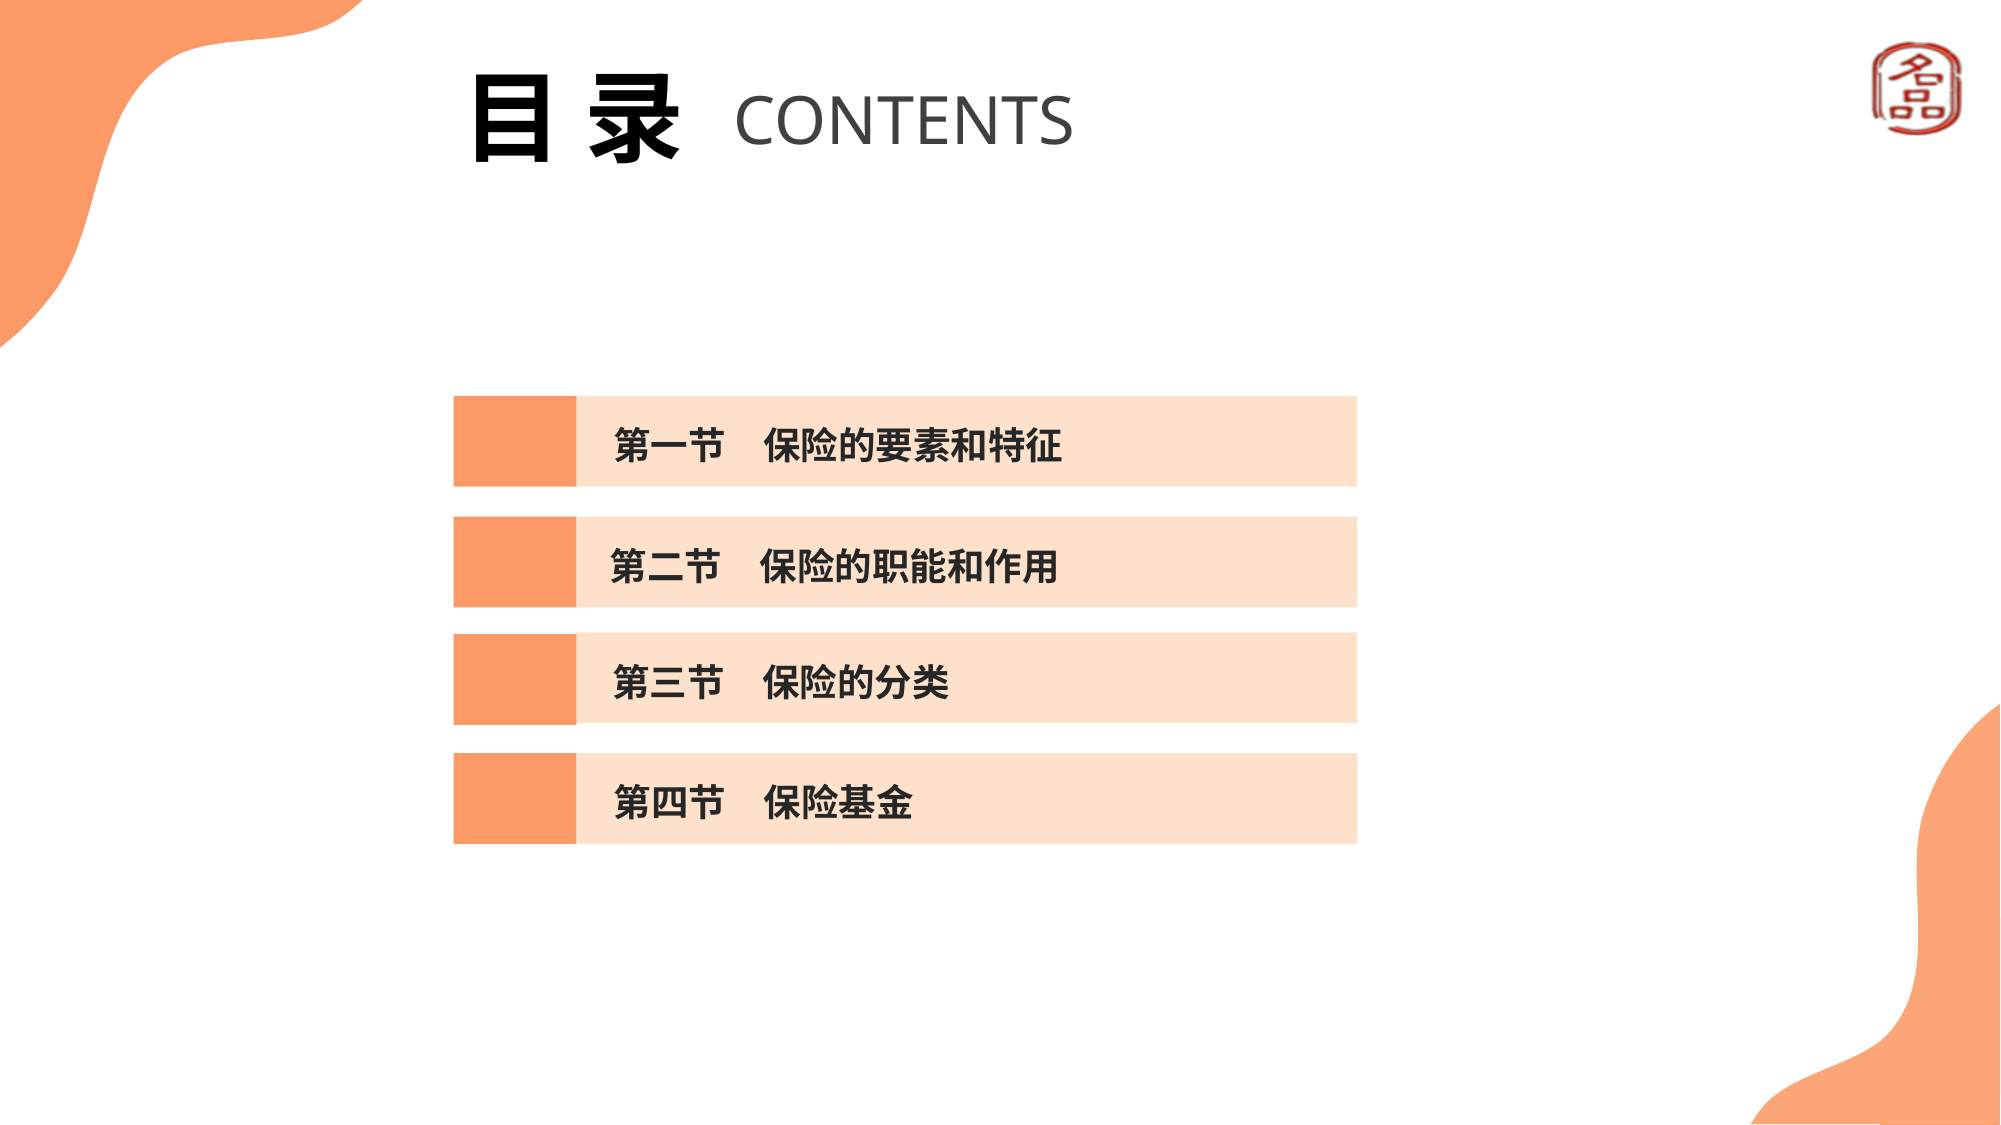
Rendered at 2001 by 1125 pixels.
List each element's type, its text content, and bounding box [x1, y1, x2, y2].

text_box [0, 0, 363, 348]
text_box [453, 395, 1358, 844]
picture [1861, 10, 1990, 147]
text_box [1750, 704, 2000, 1125]
text_box CONTENTS [677, 86, 1133, 149]
text_box 目 录 [447, 46, 799, 182]
